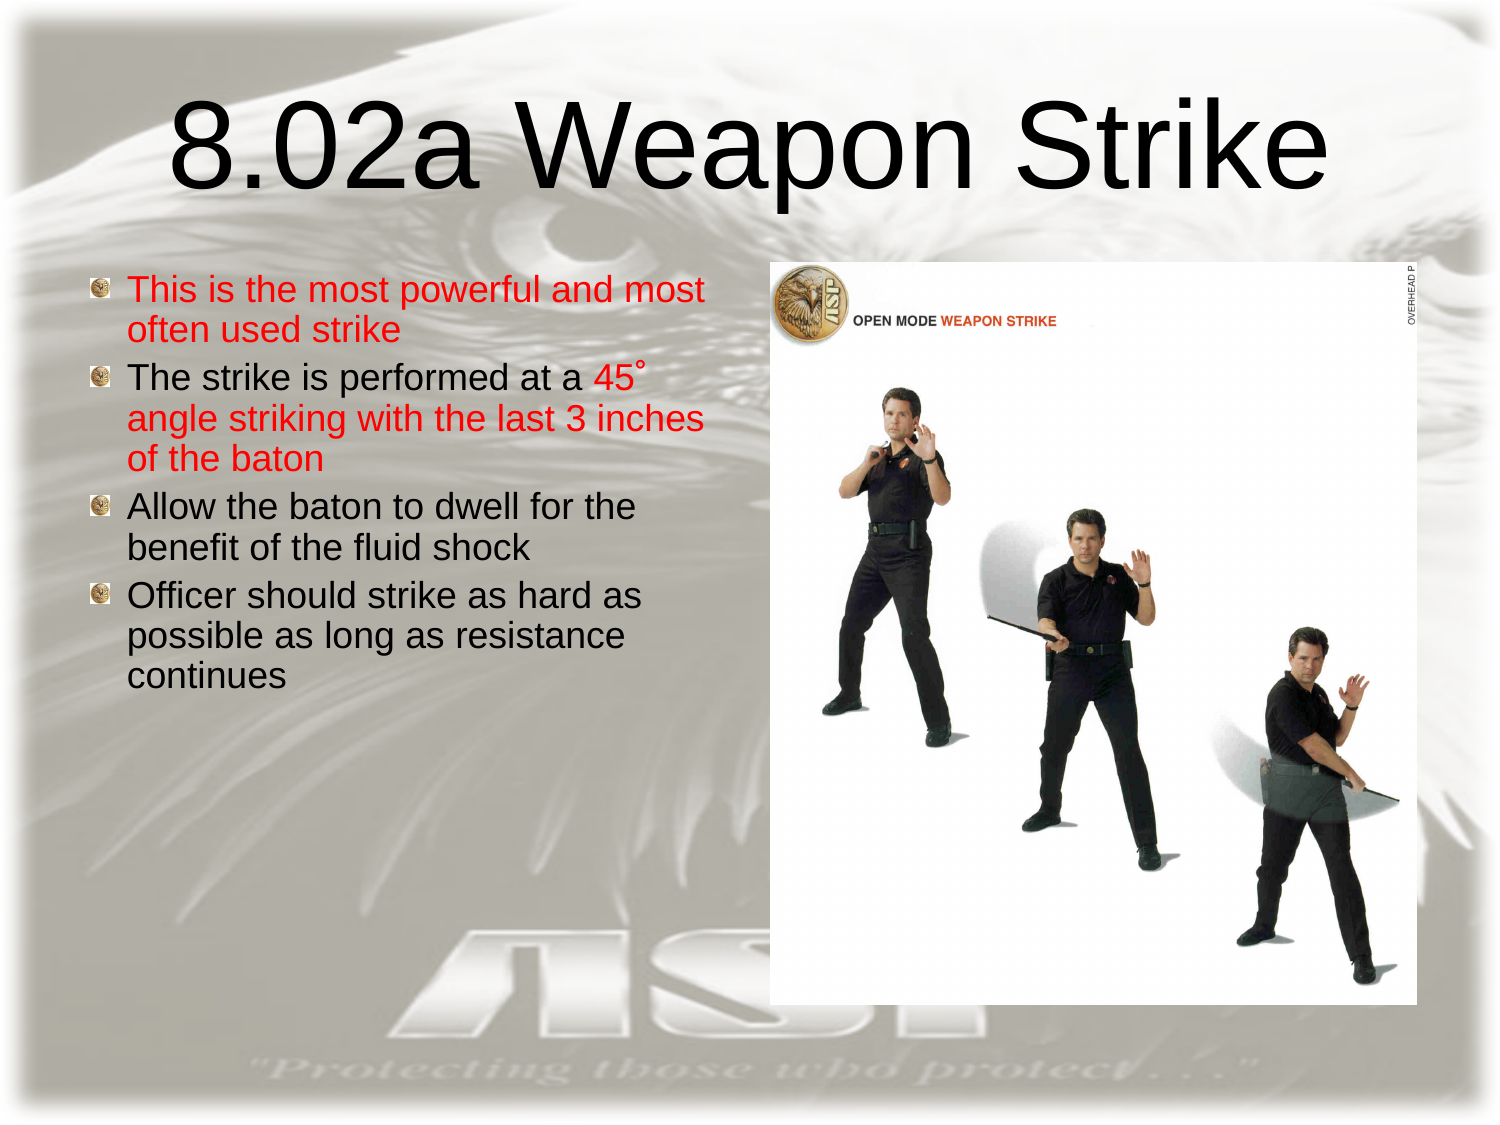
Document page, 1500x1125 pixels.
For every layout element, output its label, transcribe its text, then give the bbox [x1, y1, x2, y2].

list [770, 262, 1418, 1006]
list This is the most powerful and most often used strike The strike is performed at a 45˚ angle striking with the last 3 inches of the baton Allow the baton to dwell for the benefit of the fluid shock Officer should strike as hard as possible as long as resistance continues [75, 262, 738, 1005]
picture [90, 583, 110, 604]
picture [90, 278, 110, 298]
picture [90, 495, 110, 516]
title 8.02a Weapon Strike [75, 45, 1425, 233]
picture [90, 366, 110, 387]
